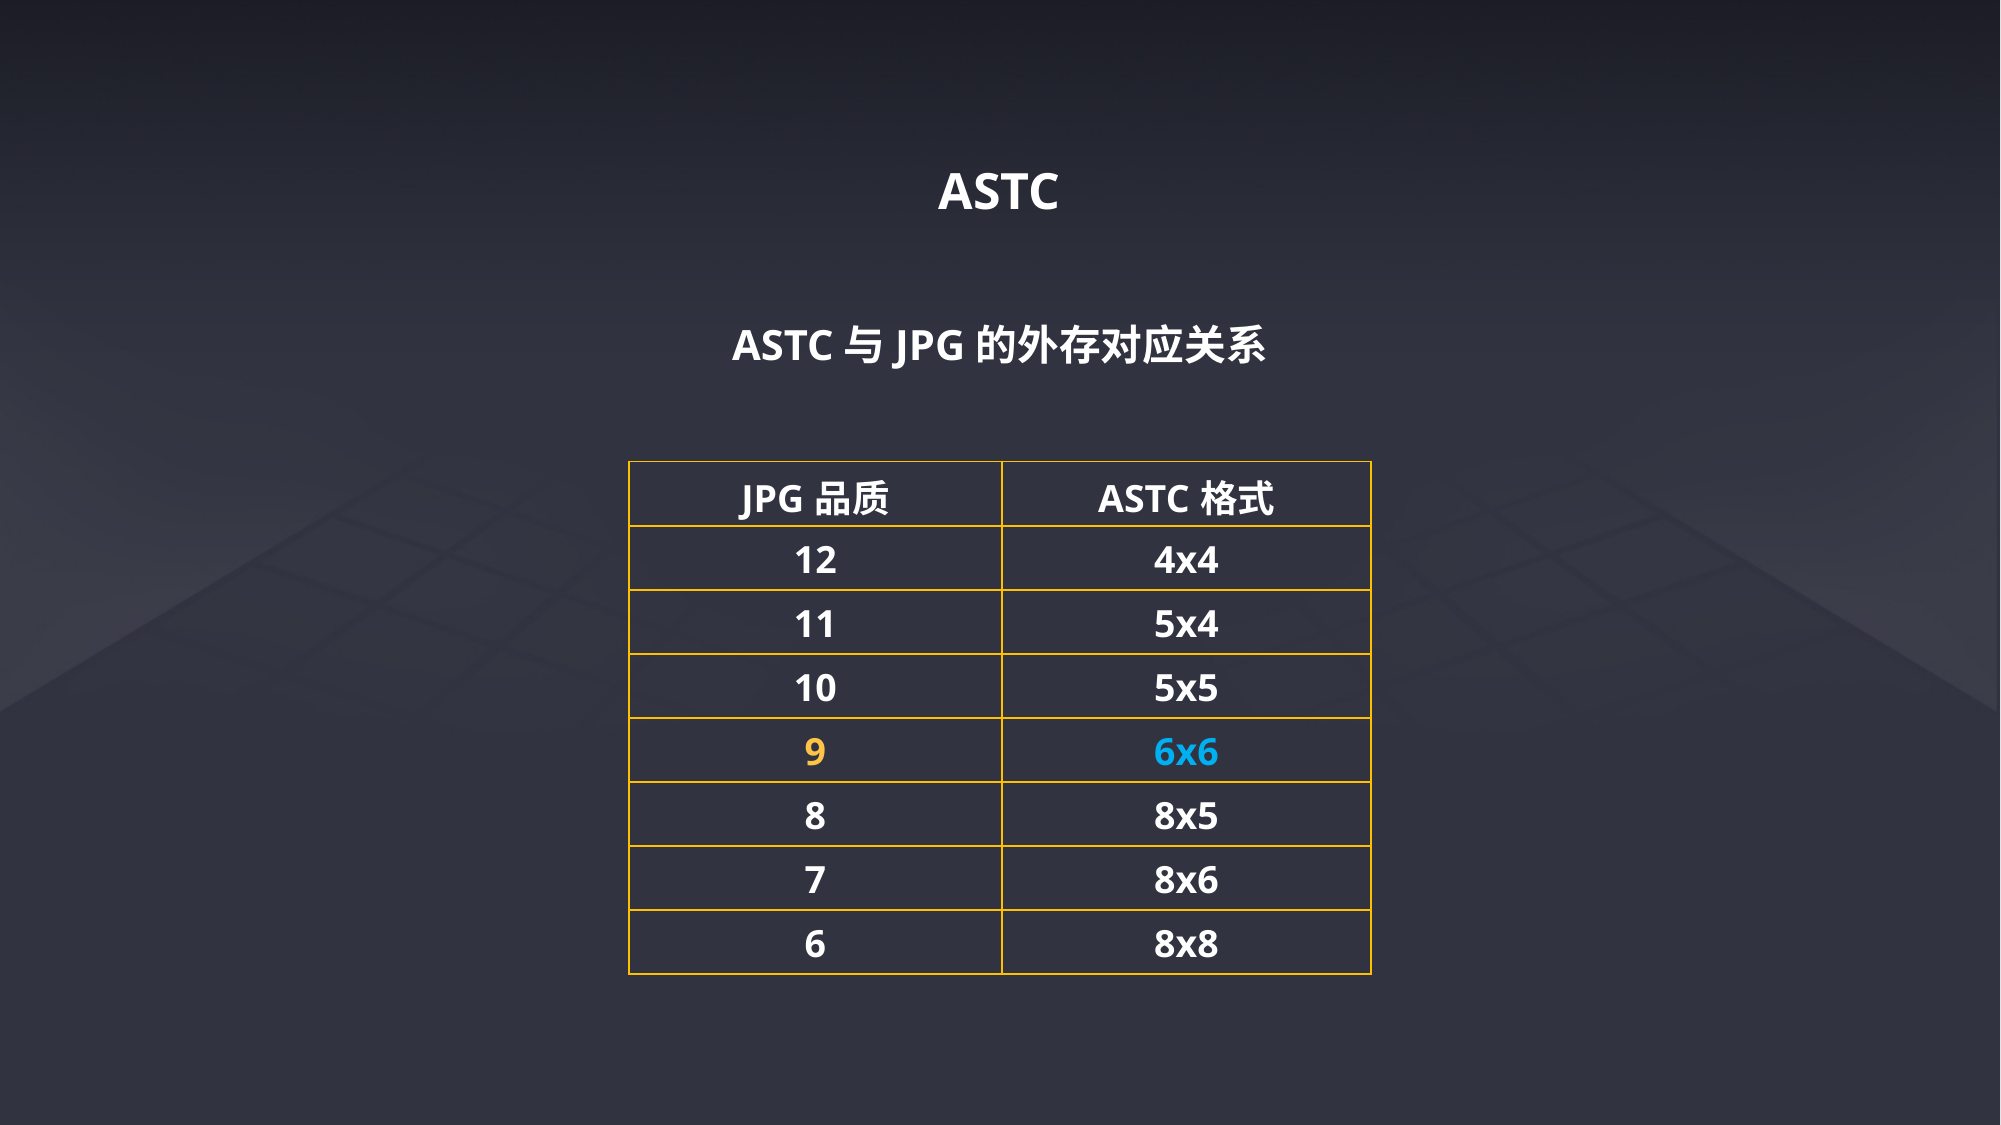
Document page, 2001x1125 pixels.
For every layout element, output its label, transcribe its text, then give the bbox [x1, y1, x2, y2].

table_cell 8 [630, 783, 1001, 845]
table_cell 5x5 [1003, 655, 1370, 717]
table_cell 6x6 [1003, 719, 1370, 781]
table_cell 5x4 [1003, 591, 1370, 653]
table_cell 11 [630, 591, 1001, 653]
table_cell 8x5 [1003, 783, 1370, 845]
table_header JPG品质 [630, 462, 1001, 525]
table_cell 8x8 [1003, 911, 1370, 973]
table_cell 10 [630, 655, 1001, 717]
table_cell 4x4 [1003, 527, 1370, 589]
table_header ASTC格式 [1003, 462, 1370, 525]
table_cell 8x6 [1003, 847, 1370, 909]
picture [0, 0, 2001, 1125]
table_cell 12 [630, 527, 1001, 589]
text_box ASTC与JPG的外存对应关系 [701, 311, 1299, 377]
table_cell 6 [630, 911, 1001, 973]
table_cell 7 [630, 847, 1001, 909]
text_box ASTC [796, 151, 1204, 227]
table_cell 9 [630, 719, 1001, 781]
